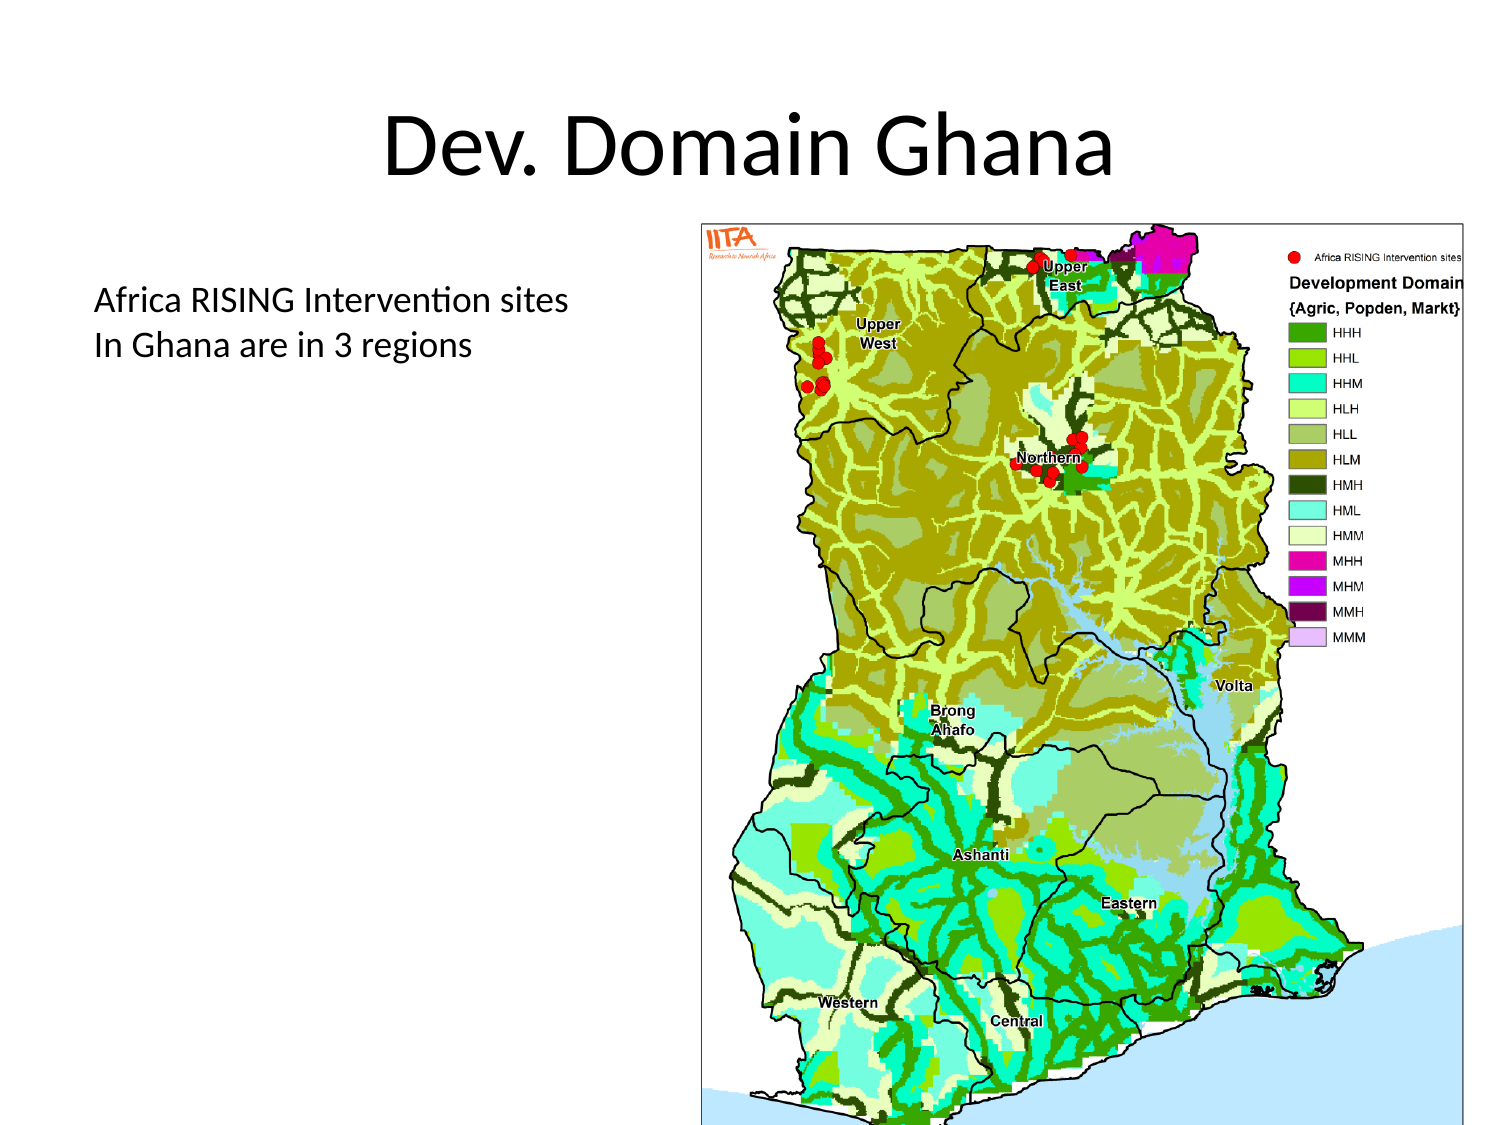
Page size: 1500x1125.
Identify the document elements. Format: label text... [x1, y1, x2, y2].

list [696, 219, 1471, 1125]
title Dev. Domain Ghana [75, 45, 1425, 233]
text_box Africa RISING Intervention sites In Ghana are in 3 regions [79, 267, 593, 372]
